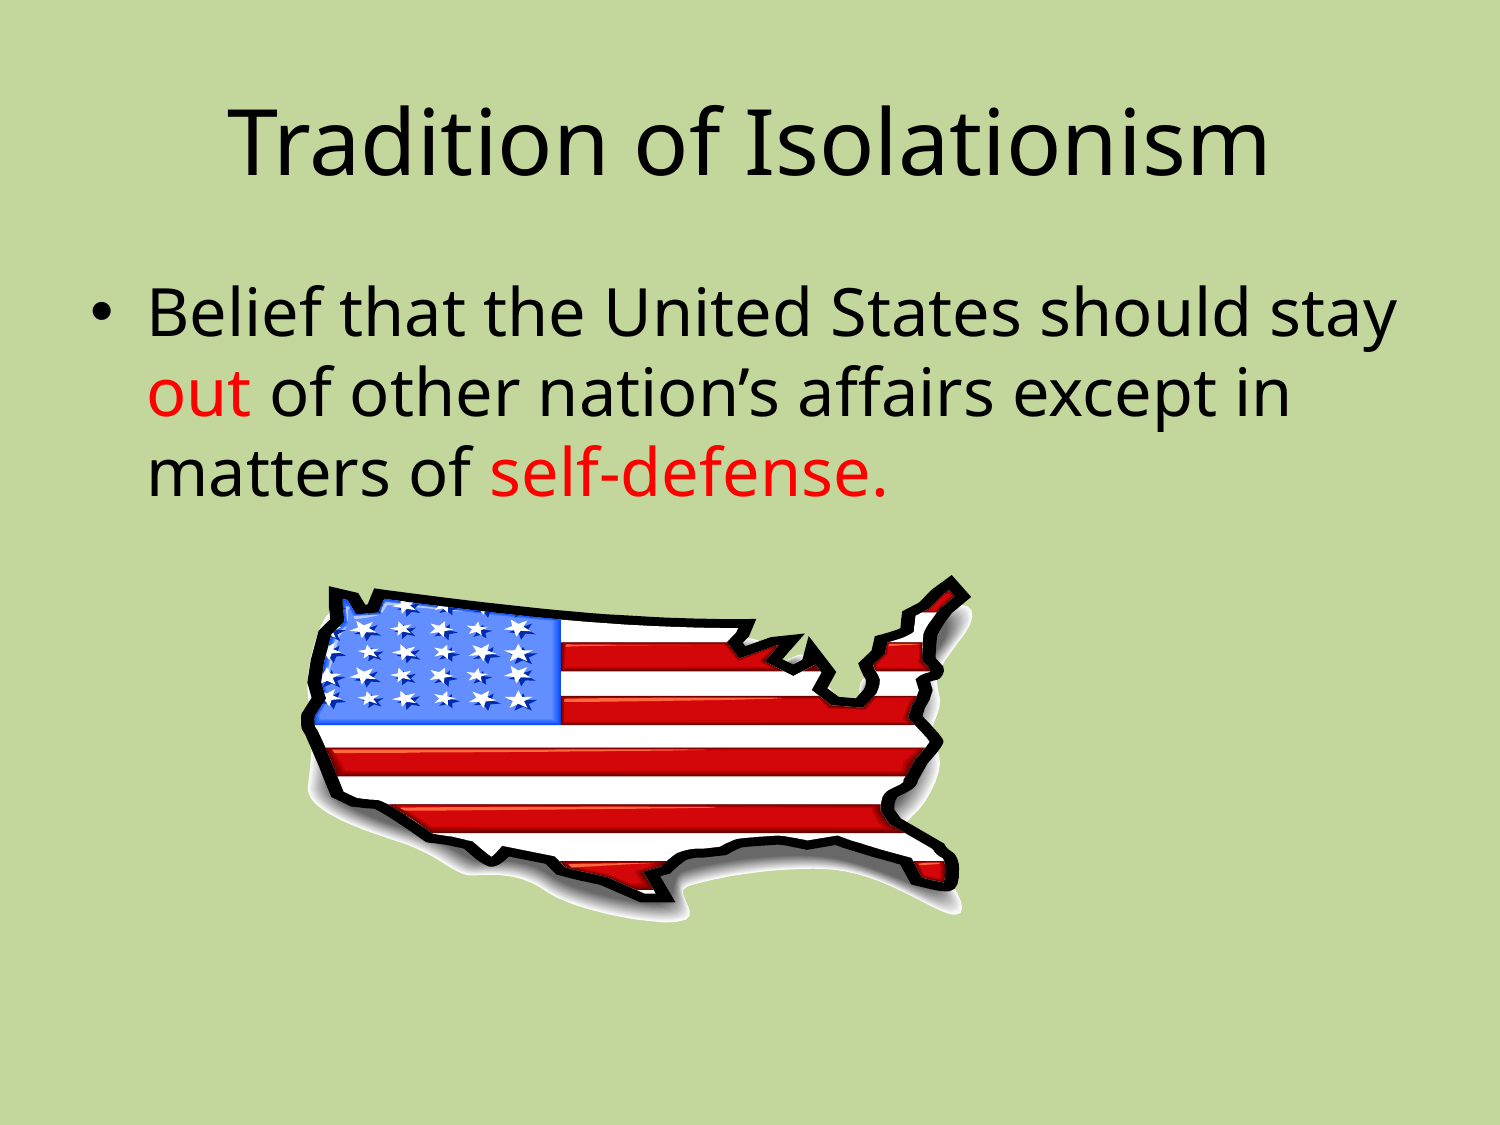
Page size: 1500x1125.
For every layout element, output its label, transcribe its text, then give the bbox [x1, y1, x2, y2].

title Tradition of Isolationism [75, 45, 1425, 233]
list Belief that the United States should stay out of other nation’s affairs except in matters of self-defense. [75, 262, 1425, 1005]
picture [299, 574, 976, 926]
